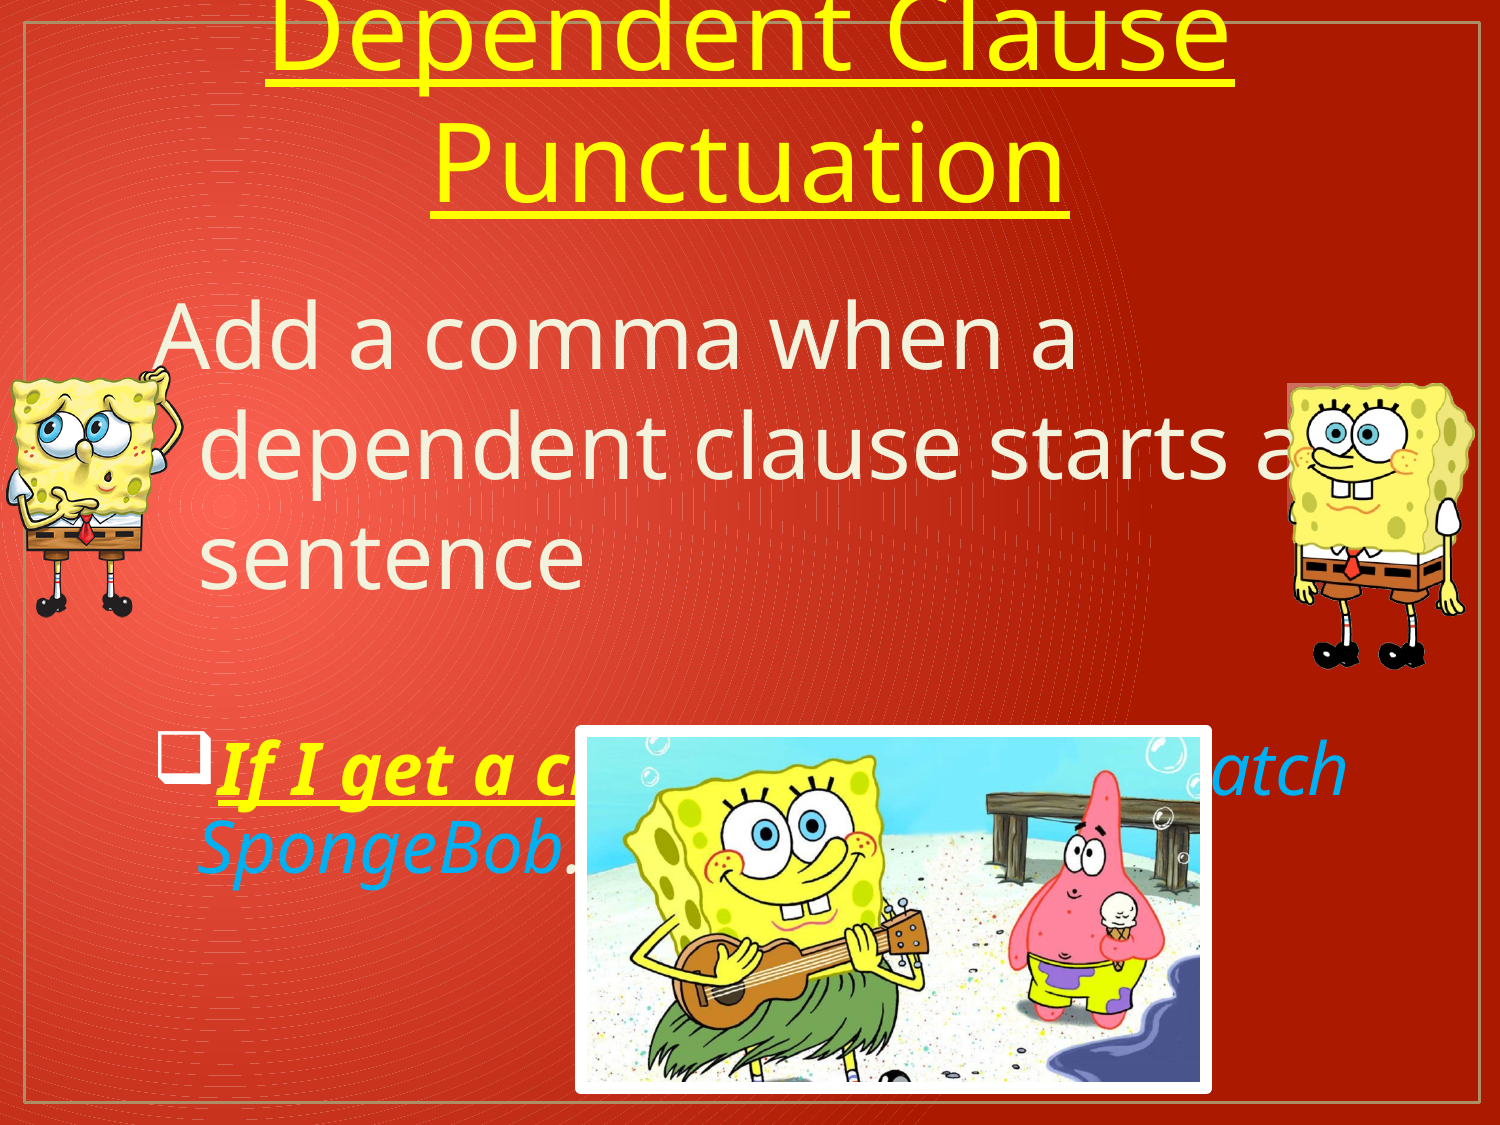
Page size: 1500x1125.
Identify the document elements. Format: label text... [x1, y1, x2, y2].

picture [587, 737, 1201, 1083]
title Dependent Clause Punctuation [0, 45, 1500, 233]
picture [1287, 382, 1476, 670]
list Add a comma when a dependent clause starts a sentence If I get a choice of shows, I watch SpongeBob. [137, 270, 1463, 1013]
picture [0, 357, 188, 620]
